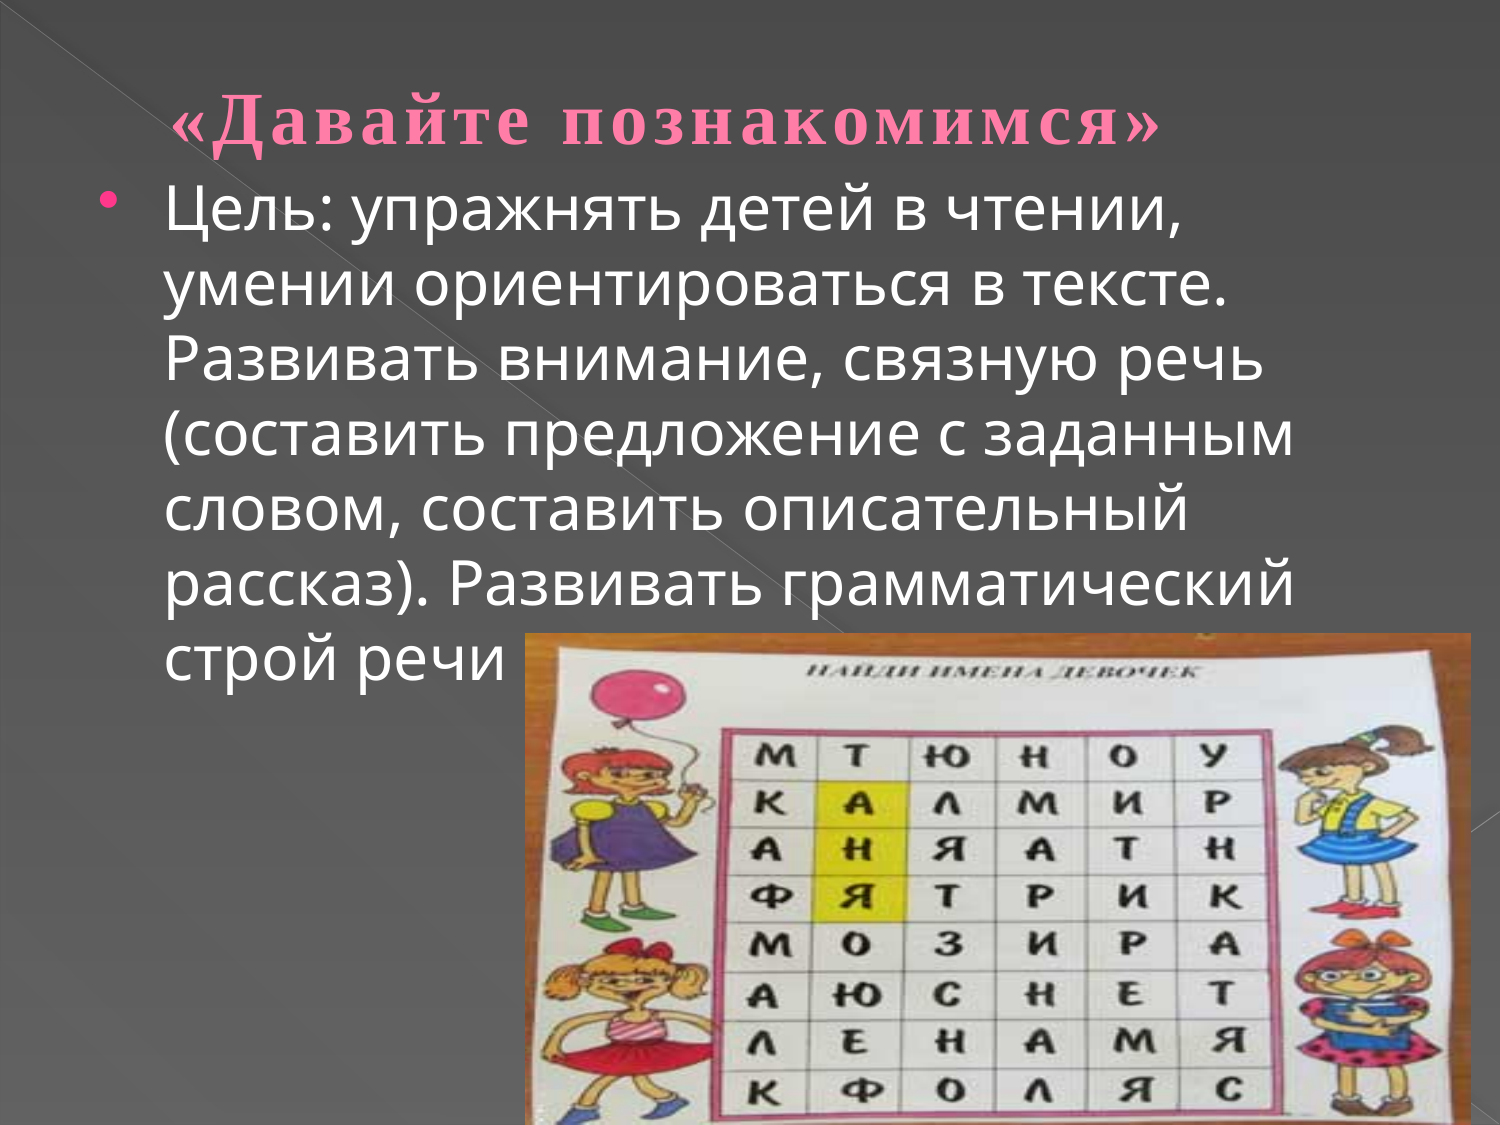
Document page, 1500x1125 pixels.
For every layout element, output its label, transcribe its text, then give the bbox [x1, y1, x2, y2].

picture [525, 633, 1471, 1125]
title «Давайте познакомимся» [75, 43, 1425, 160]
list Цель: упражнять детей в чтении, умении ориентироваться в тексте. Развивать внимание, связную речь (составить предложение с заданным словом, составить описательный рассказ). Развивать грамматический строй речи [75, 160, 1425, 1059]
